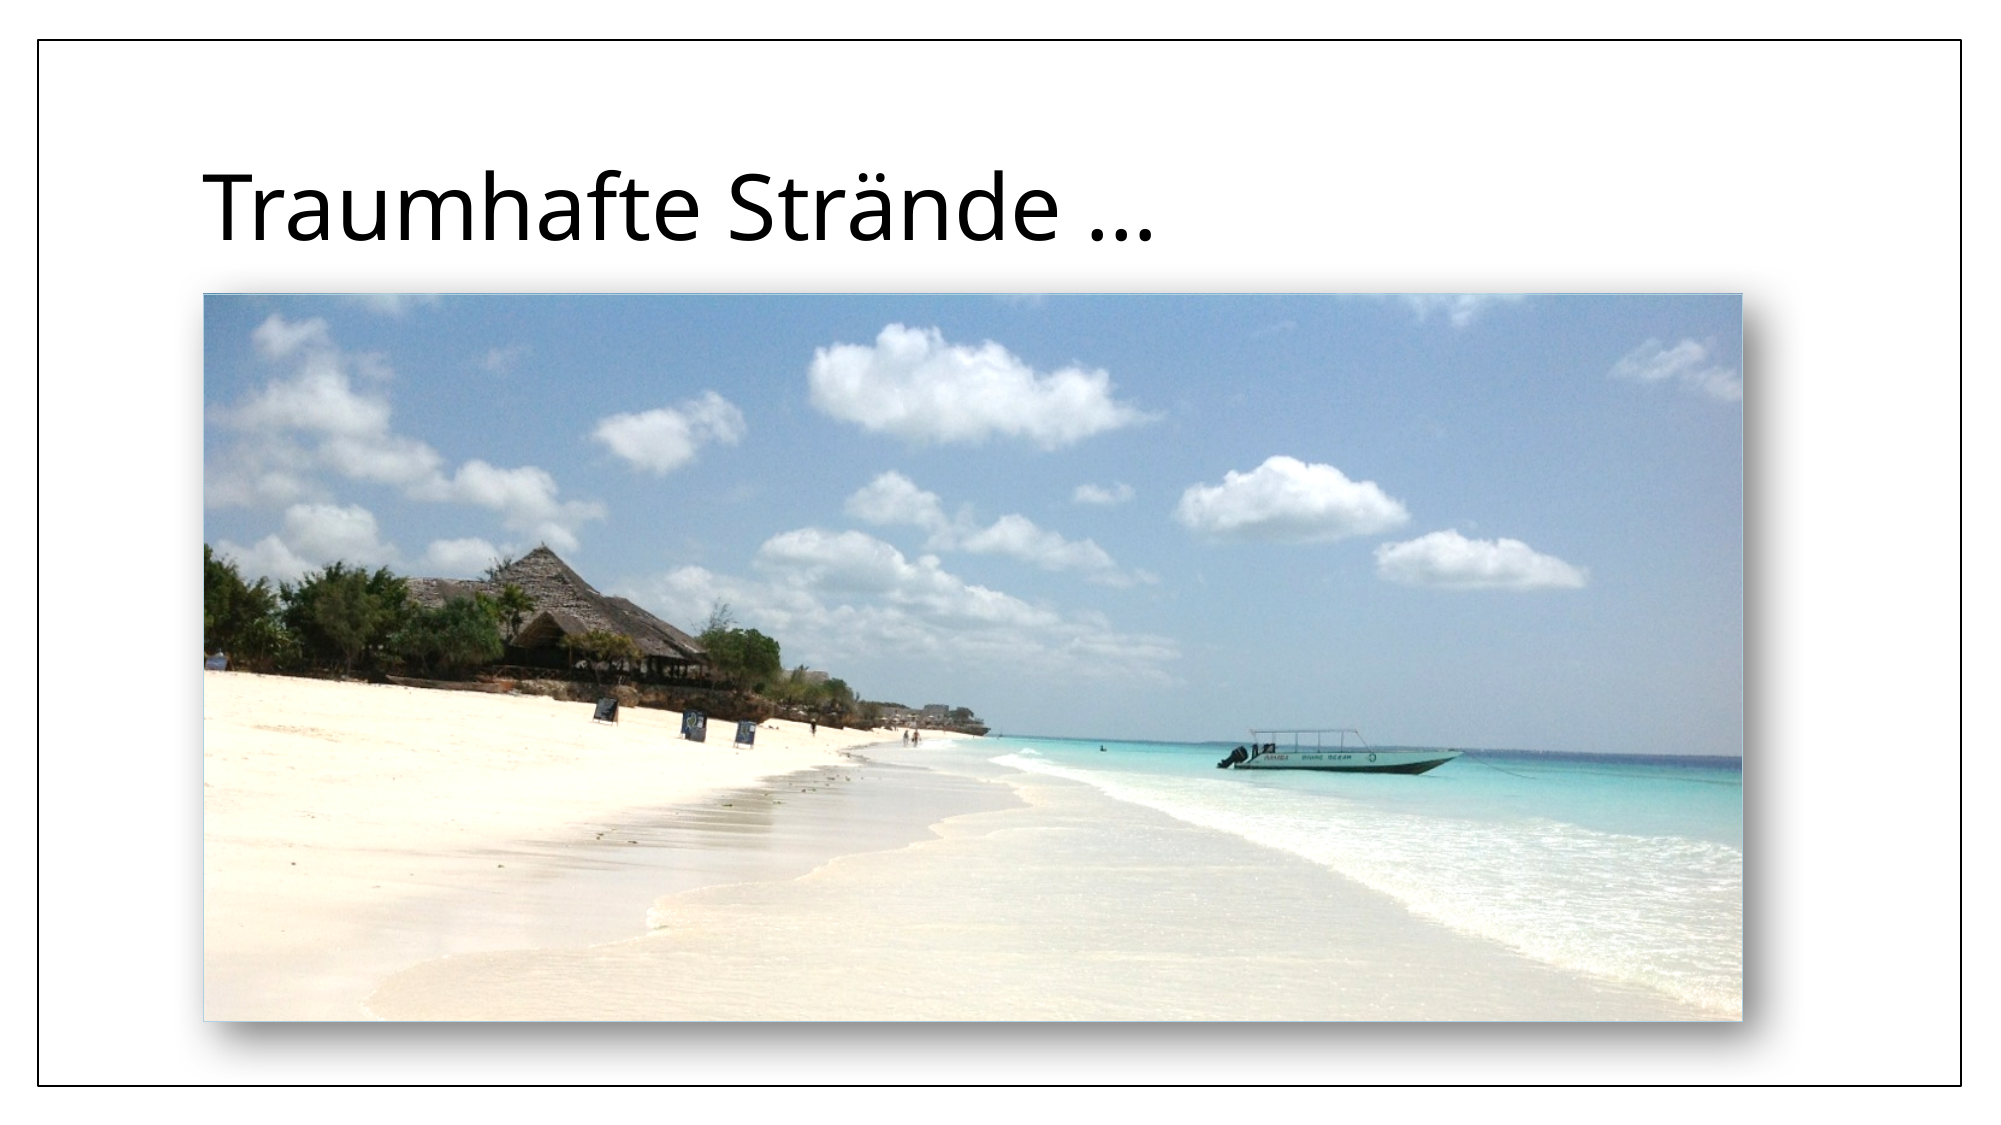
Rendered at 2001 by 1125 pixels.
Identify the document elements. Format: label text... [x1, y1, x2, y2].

title Traumhafte Strände … [187, 99, 1808, 323]
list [203, 293, 1744, 1023]
